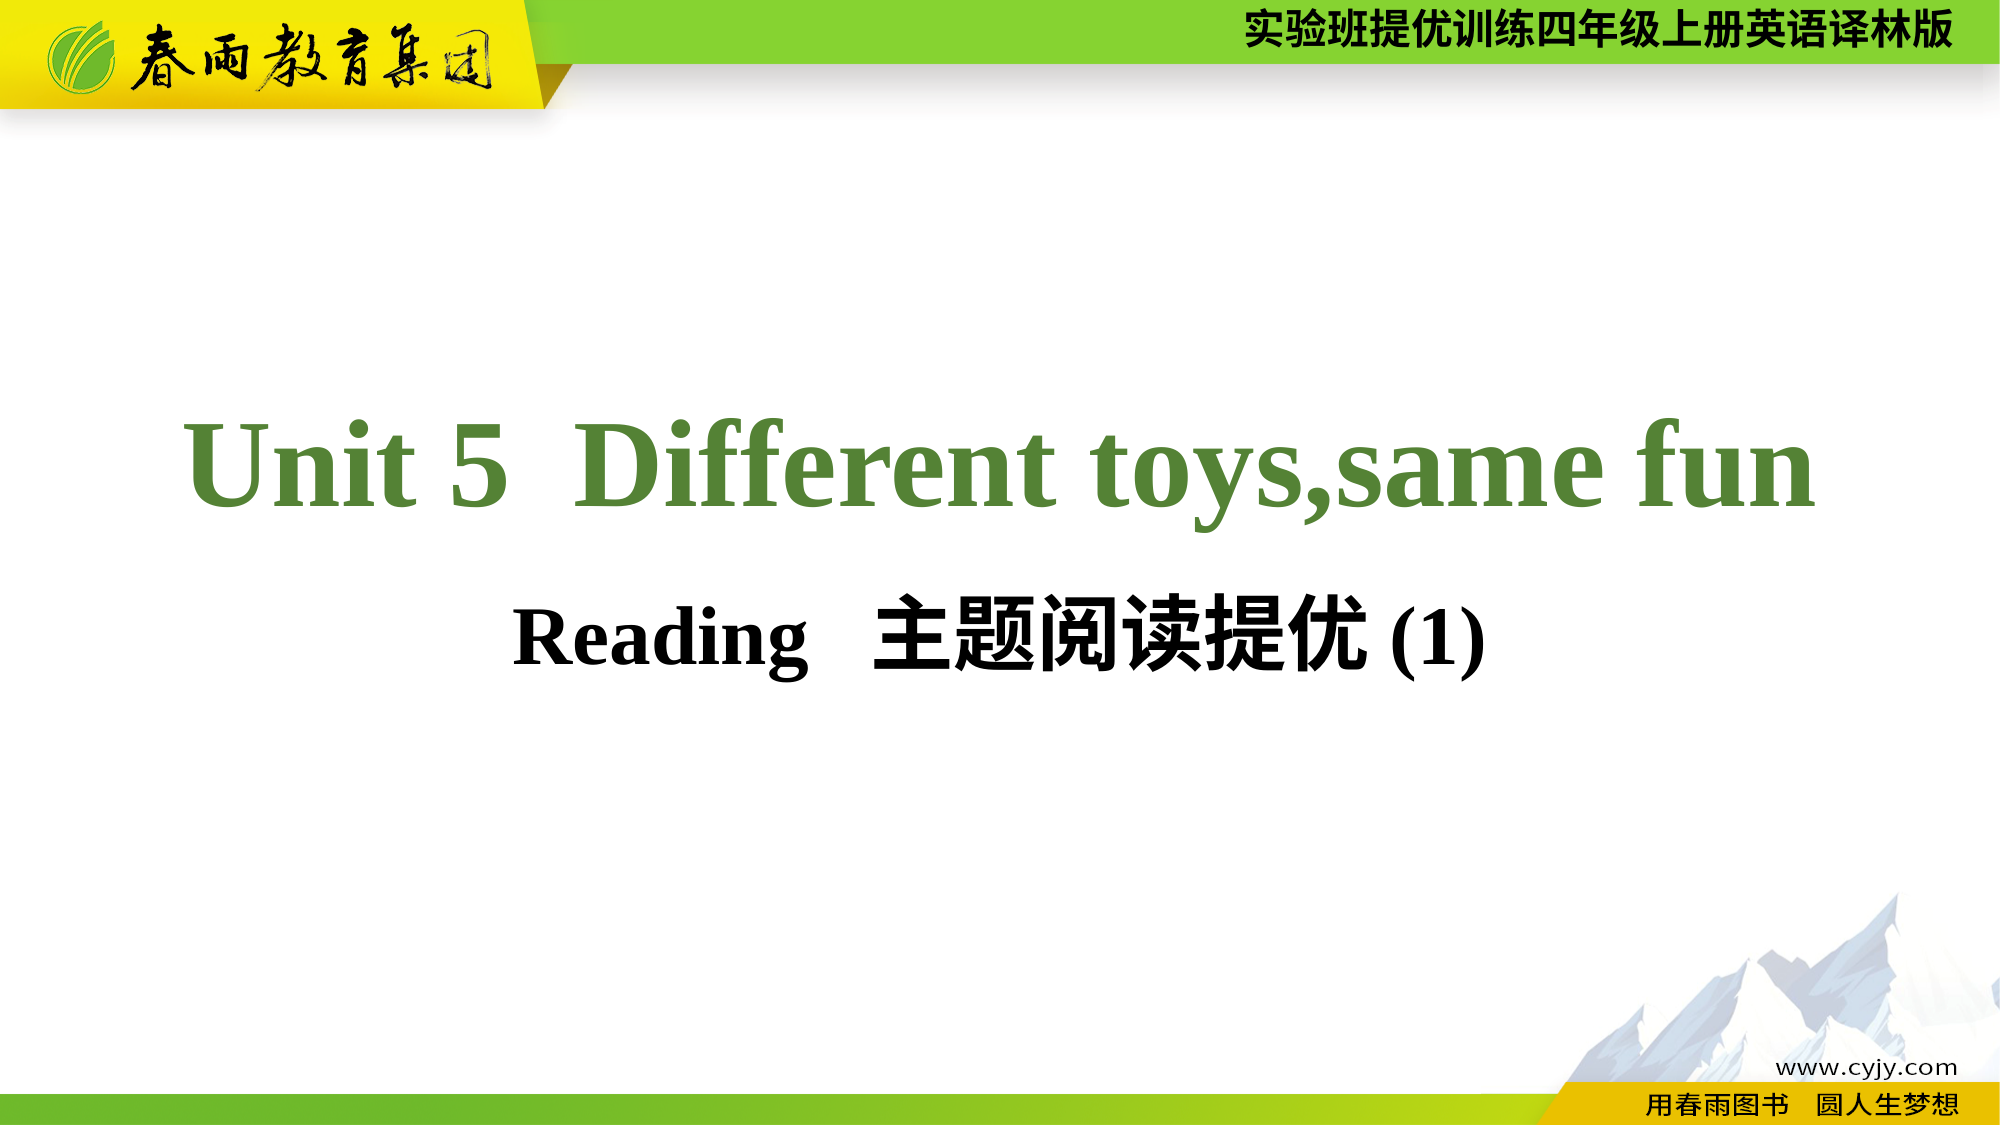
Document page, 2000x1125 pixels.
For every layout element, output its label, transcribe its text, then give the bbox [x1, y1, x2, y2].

picture [0, 0, 2000, 298]
picture [0, 689, 2000, 1125]
text_box Unit 5 Different toys,same fun Reading 主题阅读提优(1) [0, 298, 2000, 689]
